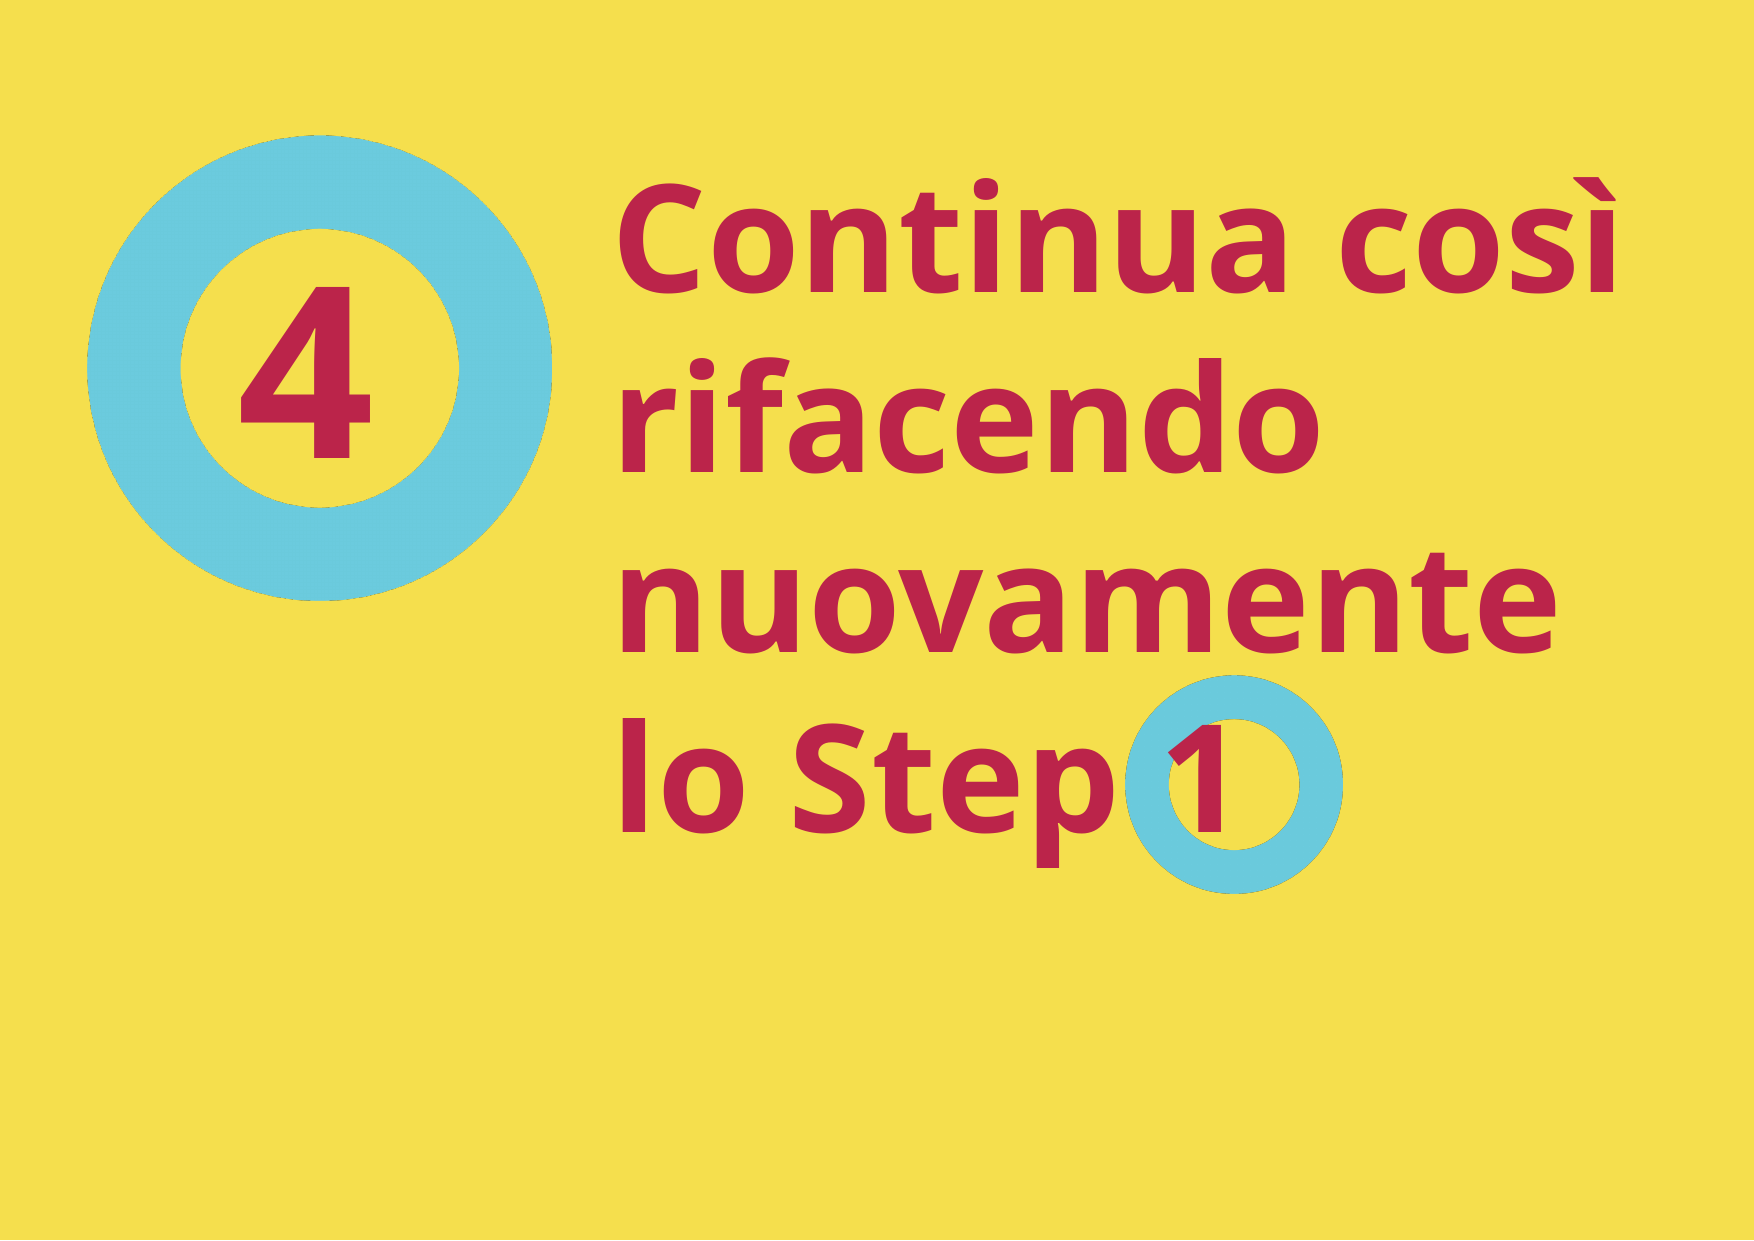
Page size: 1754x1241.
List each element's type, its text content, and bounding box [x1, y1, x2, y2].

picture [1125, 675, 1343, 894]
text_box Continua così rifacendo nuovamente lo Step 1 [596, 135, 1754, 871]
picture [87, 135, 552, 601]
